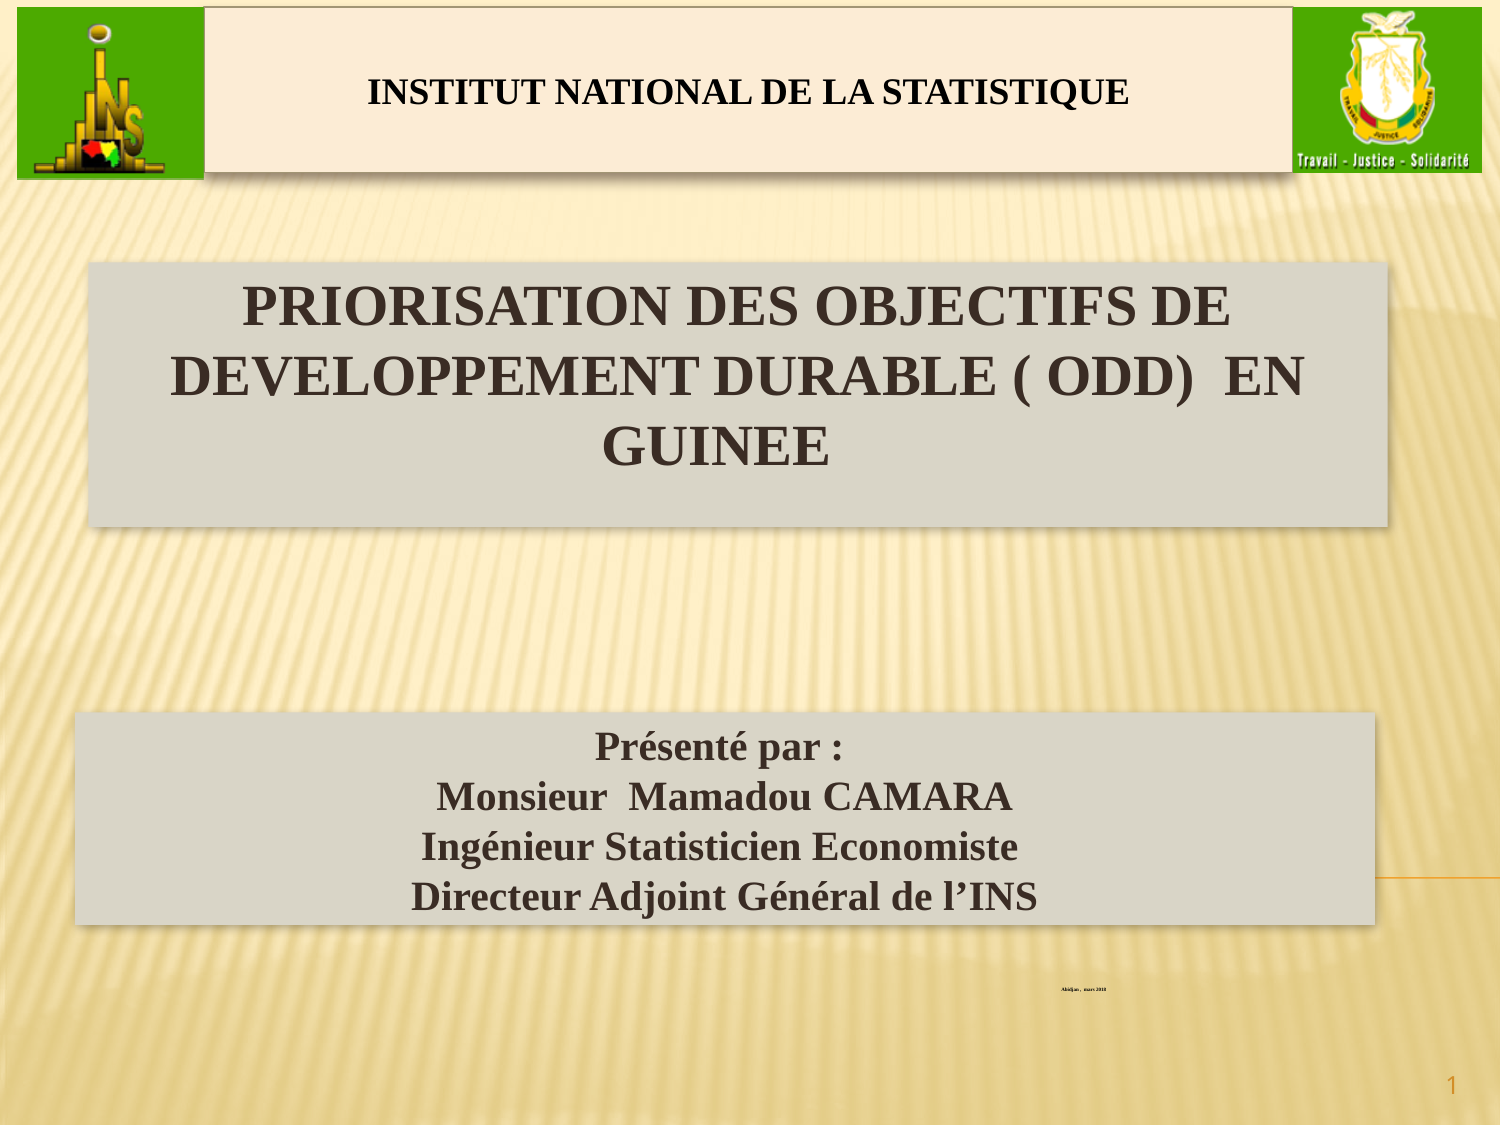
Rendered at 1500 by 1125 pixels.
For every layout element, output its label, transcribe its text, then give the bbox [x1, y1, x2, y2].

text_box PRIORISATION DES OBJECTIFS DE DEVELOPPEMENT DURABLE ( ODD) EN GUINEE [86, 260, 1390, 529]
subtitle Abidjan , mars 2018 [803, 964, 1365, 1000]
text_box Présenté par : Monsieur Mamadou CAMARA Ingénieur Statisticien Economiste Directeur Adjoint Général de l’INS [73, 710, 1377, 927]
slide_number 1 [1350, 1061, 1475, 1103]
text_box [17, 6, 1483, 181]
